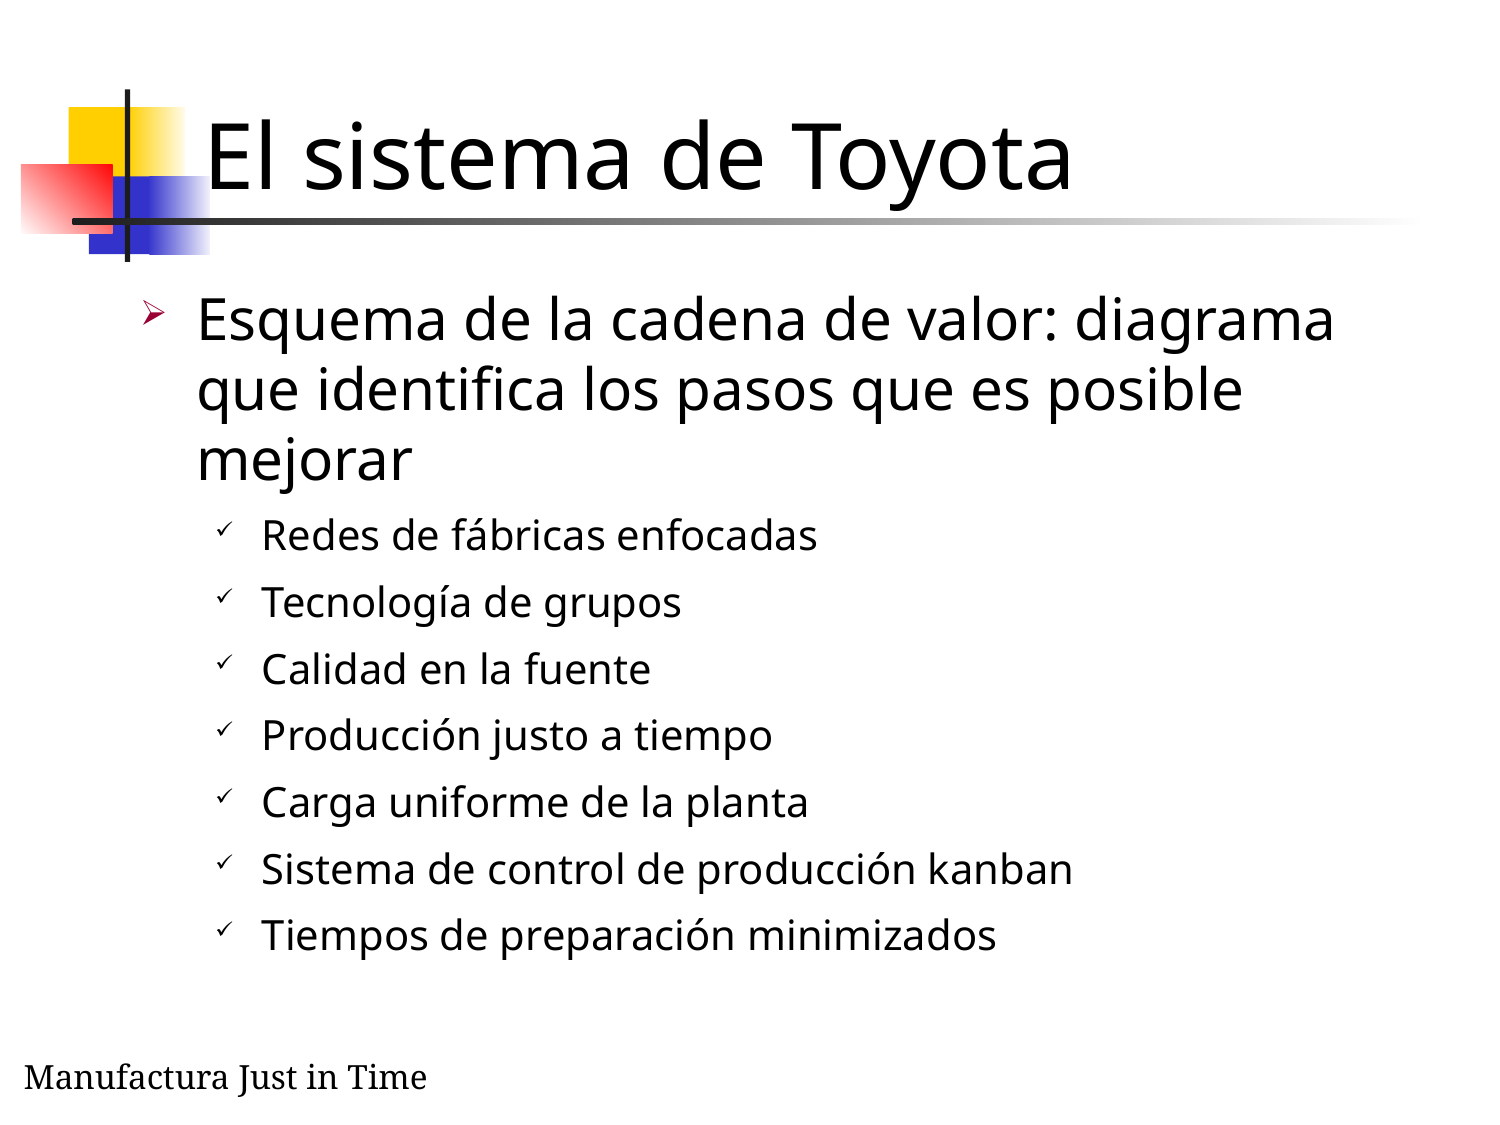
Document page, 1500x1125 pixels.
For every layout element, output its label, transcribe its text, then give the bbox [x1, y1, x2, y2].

list Esquema de la cadena de valor: diagrama que identifica los pasos que es posible mejorar Redes de fábricas enfocadas Tecnología de grupos Calidad en la fuente Producción justo a tiempo Carga uniforme de la planta Sistema de control de producción kanban Tiempos de preparación minimizados [124, 274, 1401, 1007]
title El sistema de Toyota [188, 27, 1468, 216]
